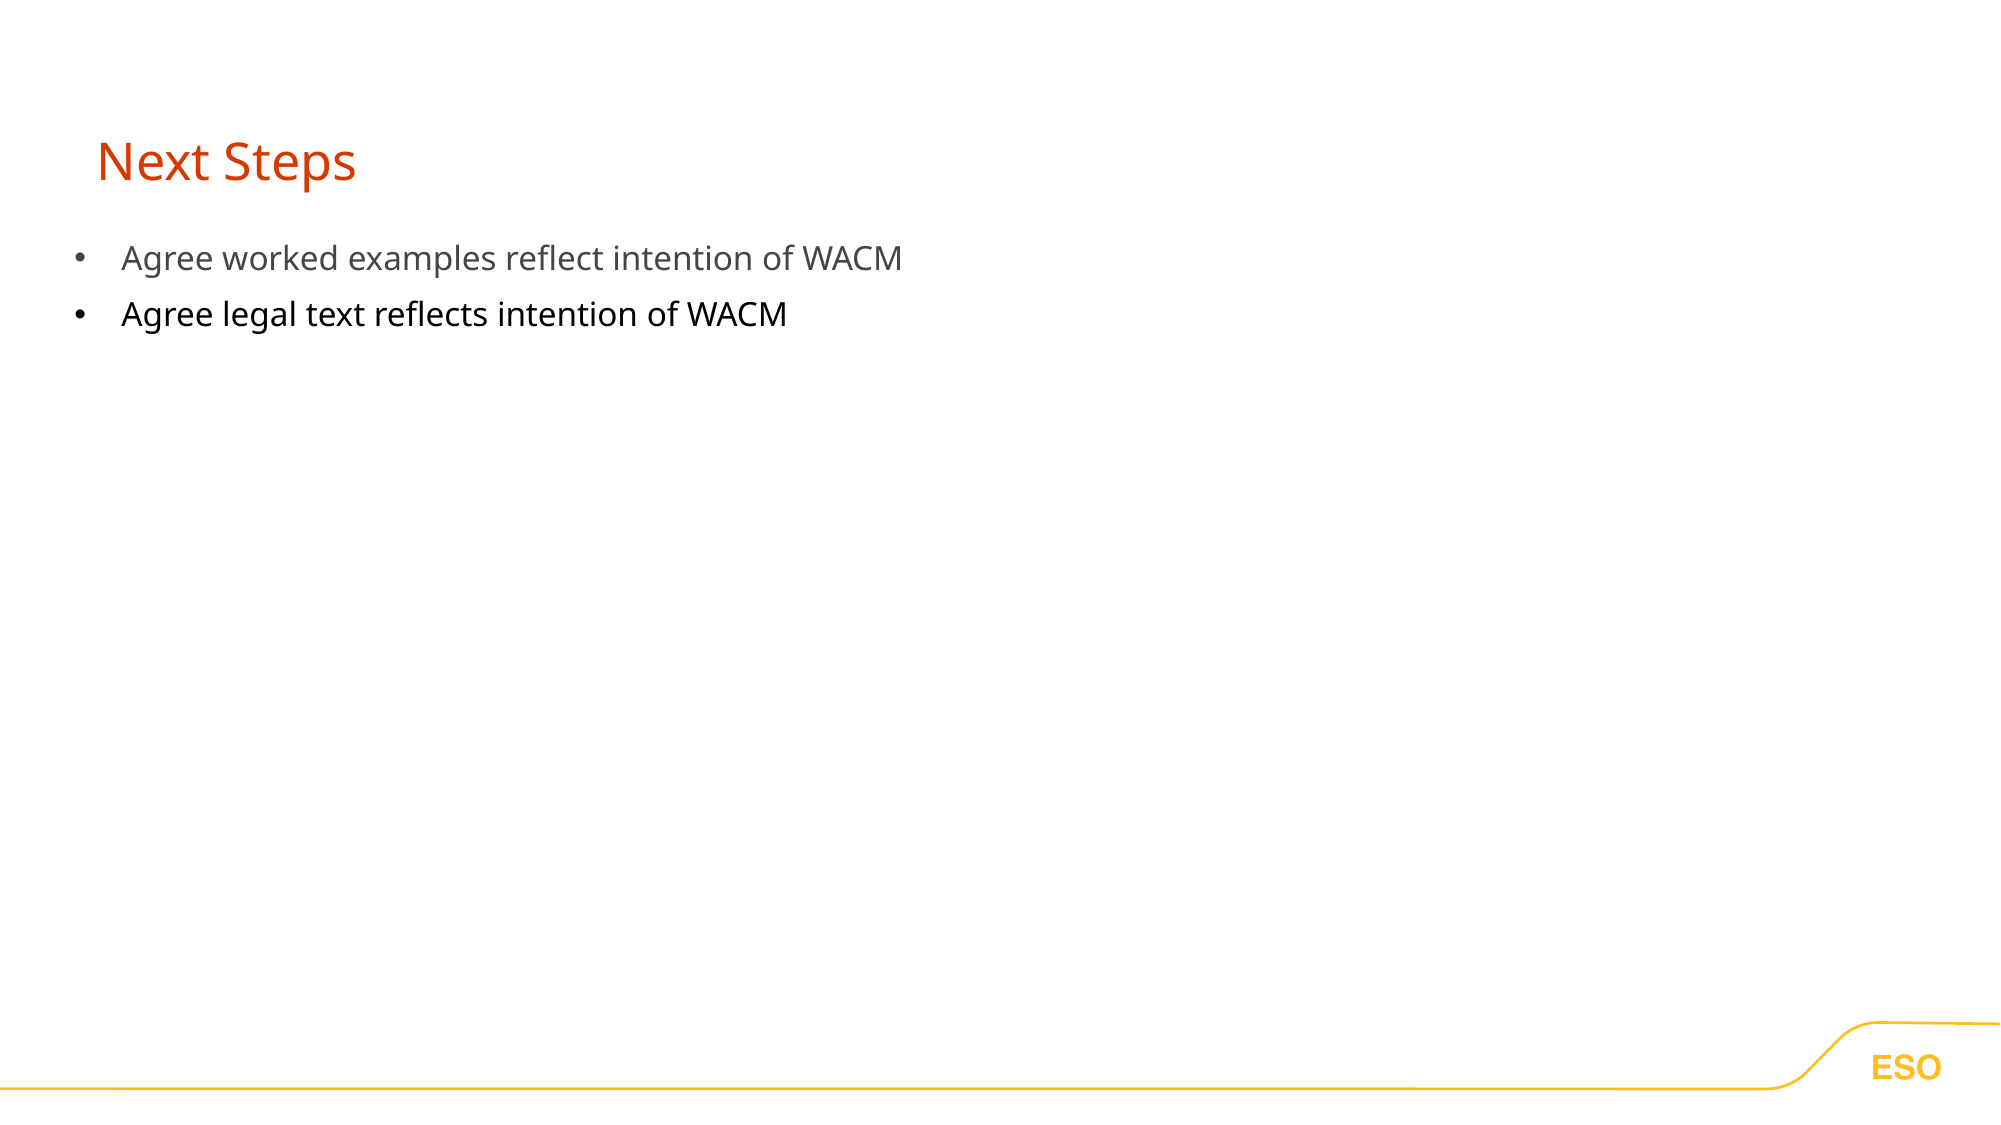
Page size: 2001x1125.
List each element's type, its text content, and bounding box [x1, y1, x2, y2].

picture [1873, 1054, 1941, 1080]
title Next Steps [81, 127, 909, 233]
list Agree worked examples reflect intention of WACM Agree legal text reflects intention of WACM [59, 233, 1221, 914]
